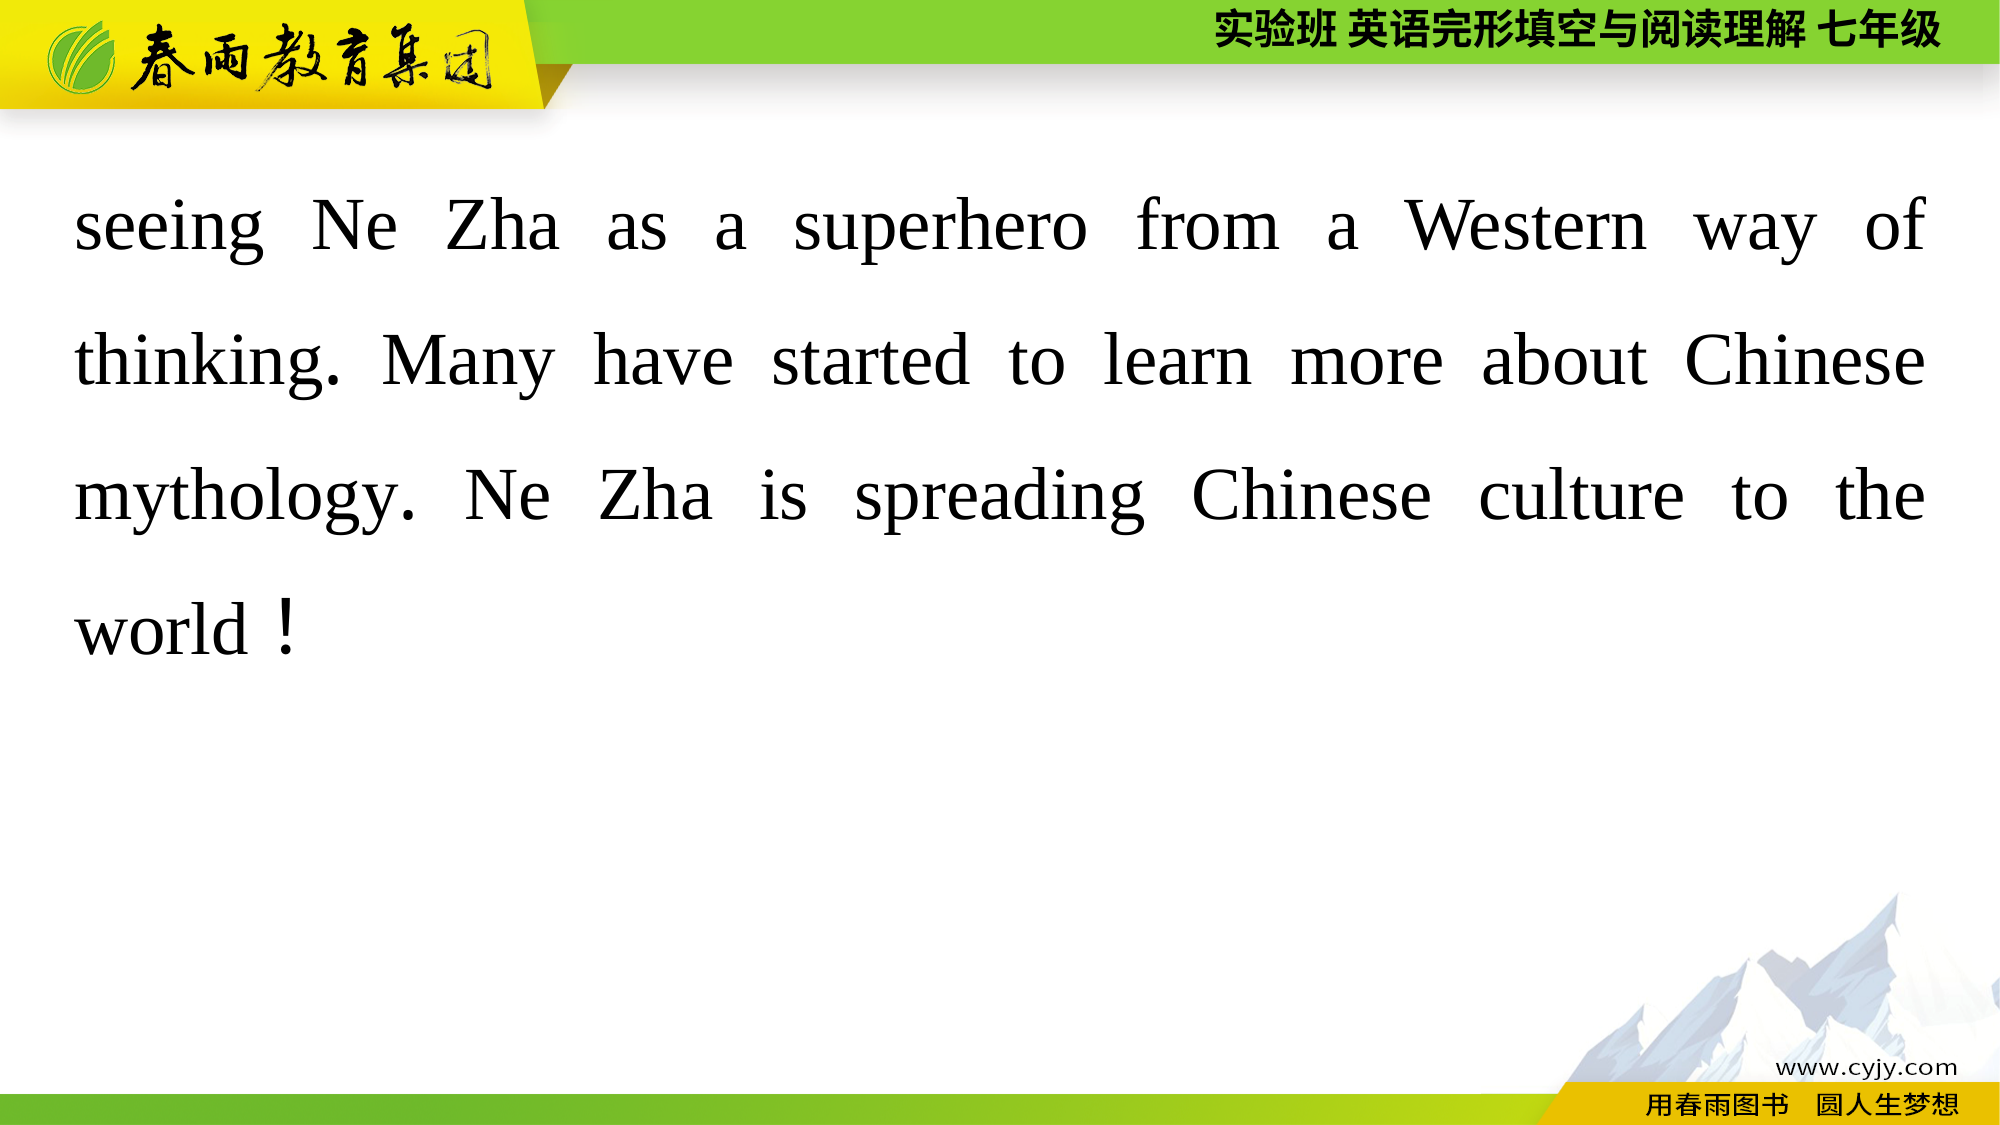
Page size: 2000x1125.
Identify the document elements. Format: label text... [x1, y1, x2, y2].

list seeing Ne Zha as a superhero from a Western way of thinking. Many have started to learn more about Chinese mythology. Ne Zha is spreading Chinese culture to the world！ [59, 122, 1944, 530]
picture [0, 0, 2000, 1125]
